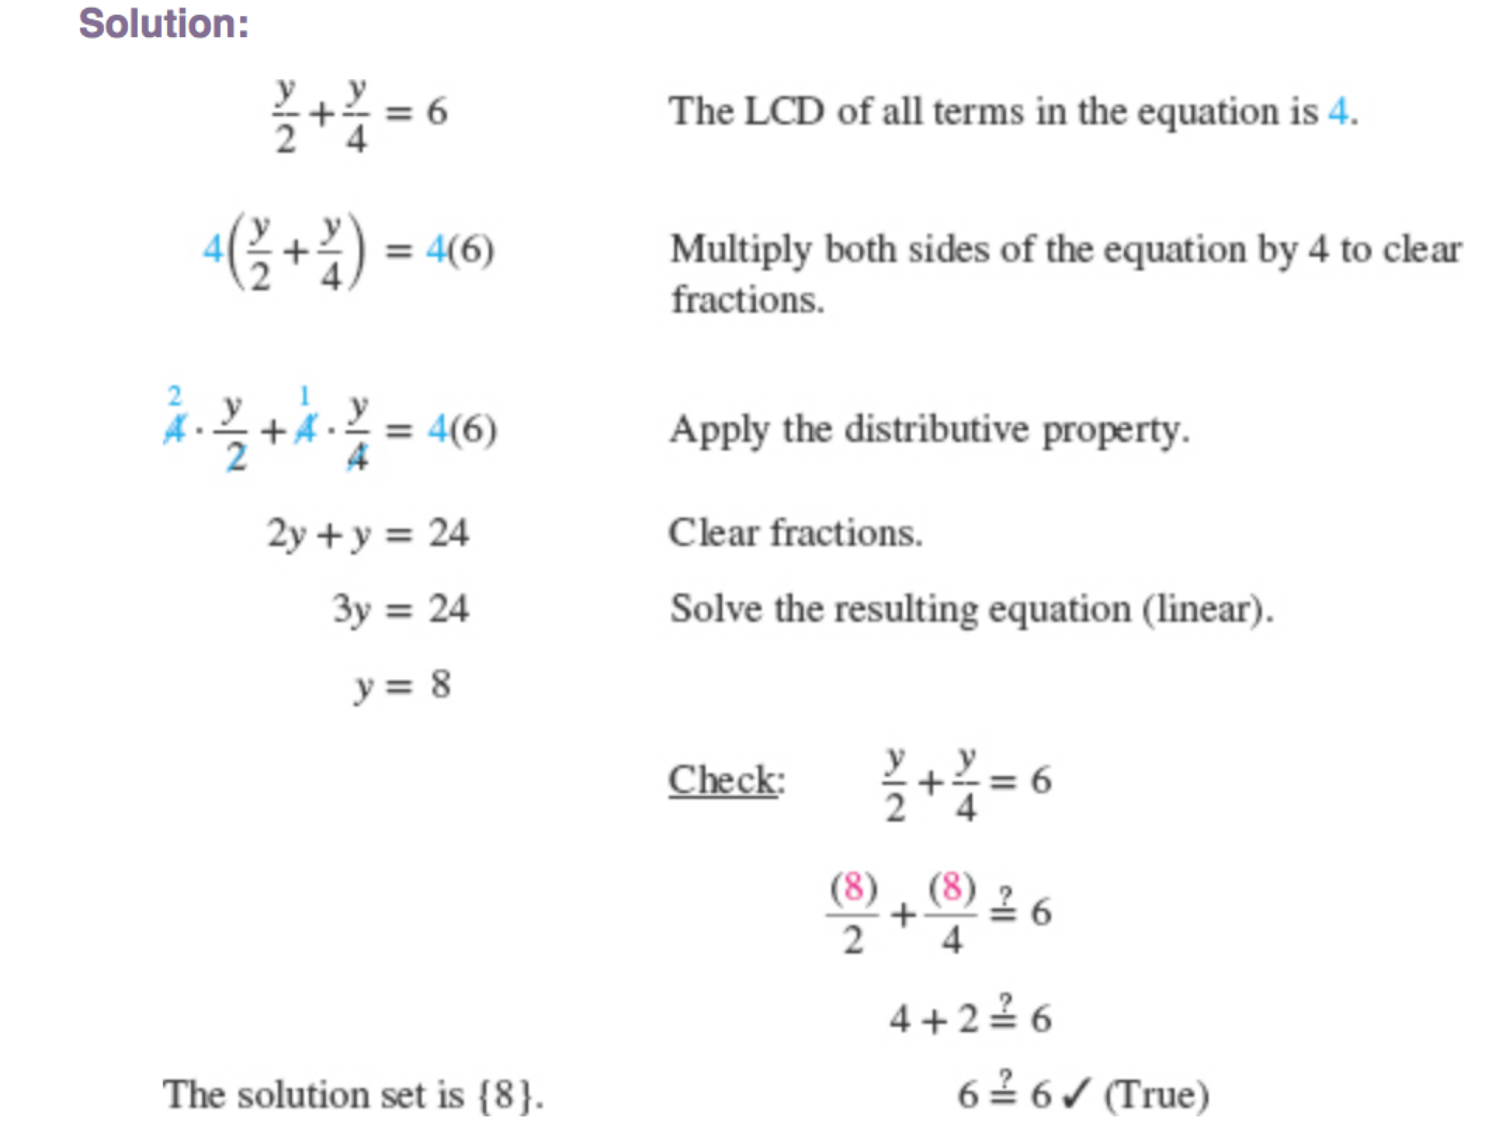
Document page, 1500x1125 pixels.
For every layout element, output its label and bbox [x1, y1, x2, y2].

list [0, 0, 1500, 1125]
